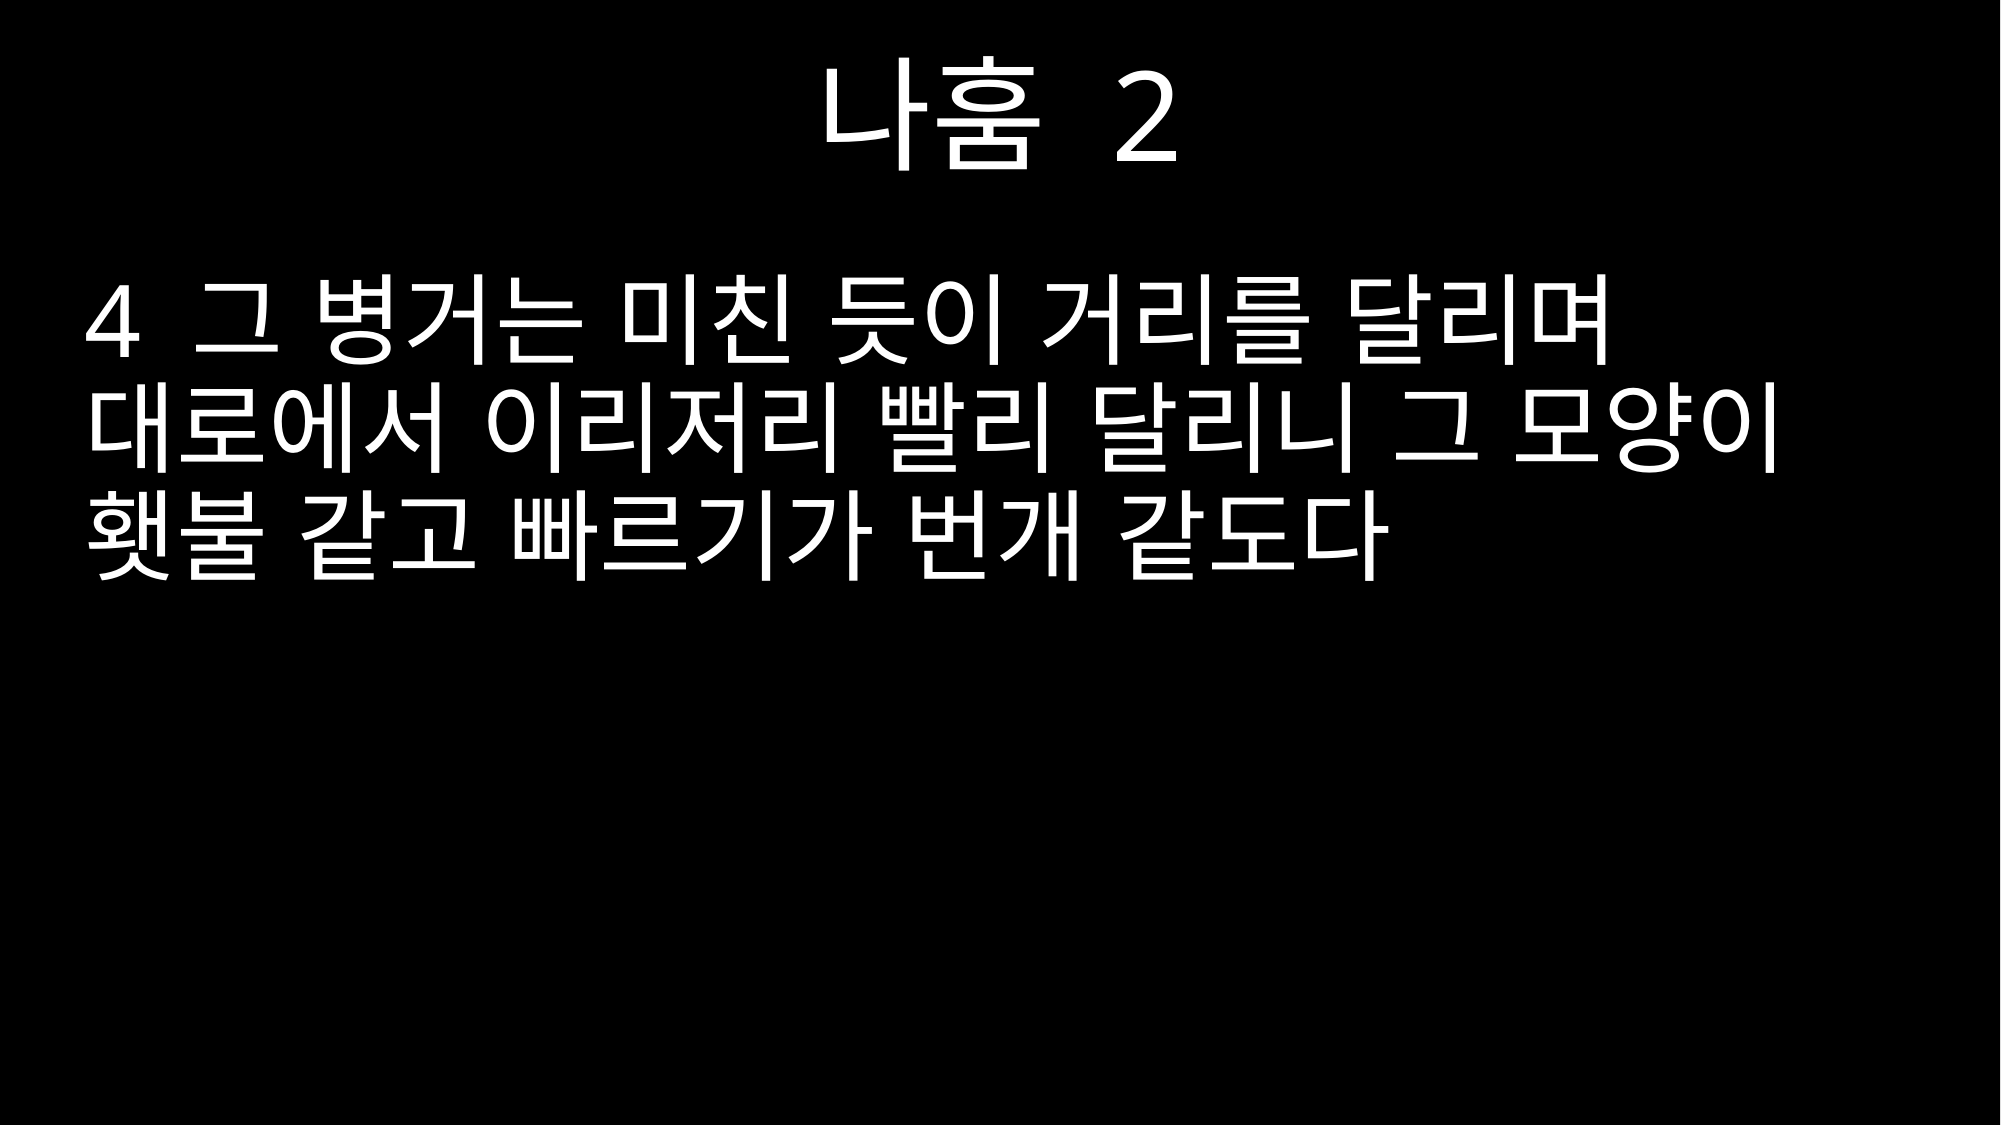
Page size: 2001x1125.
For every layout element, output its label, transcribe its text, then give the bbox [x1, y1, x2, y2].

picture [0, 0, 2001, 1125]
list 4 그 병거는 미친 듯이 거리를 달리며 대로에서 이리저리 빨리 달리니 그 모양이 횃불 같고 빠르기가 번개 같도다 [69, 263, 1953, 423]
footer 나훔 2 [0, 32, 2000, 192]
